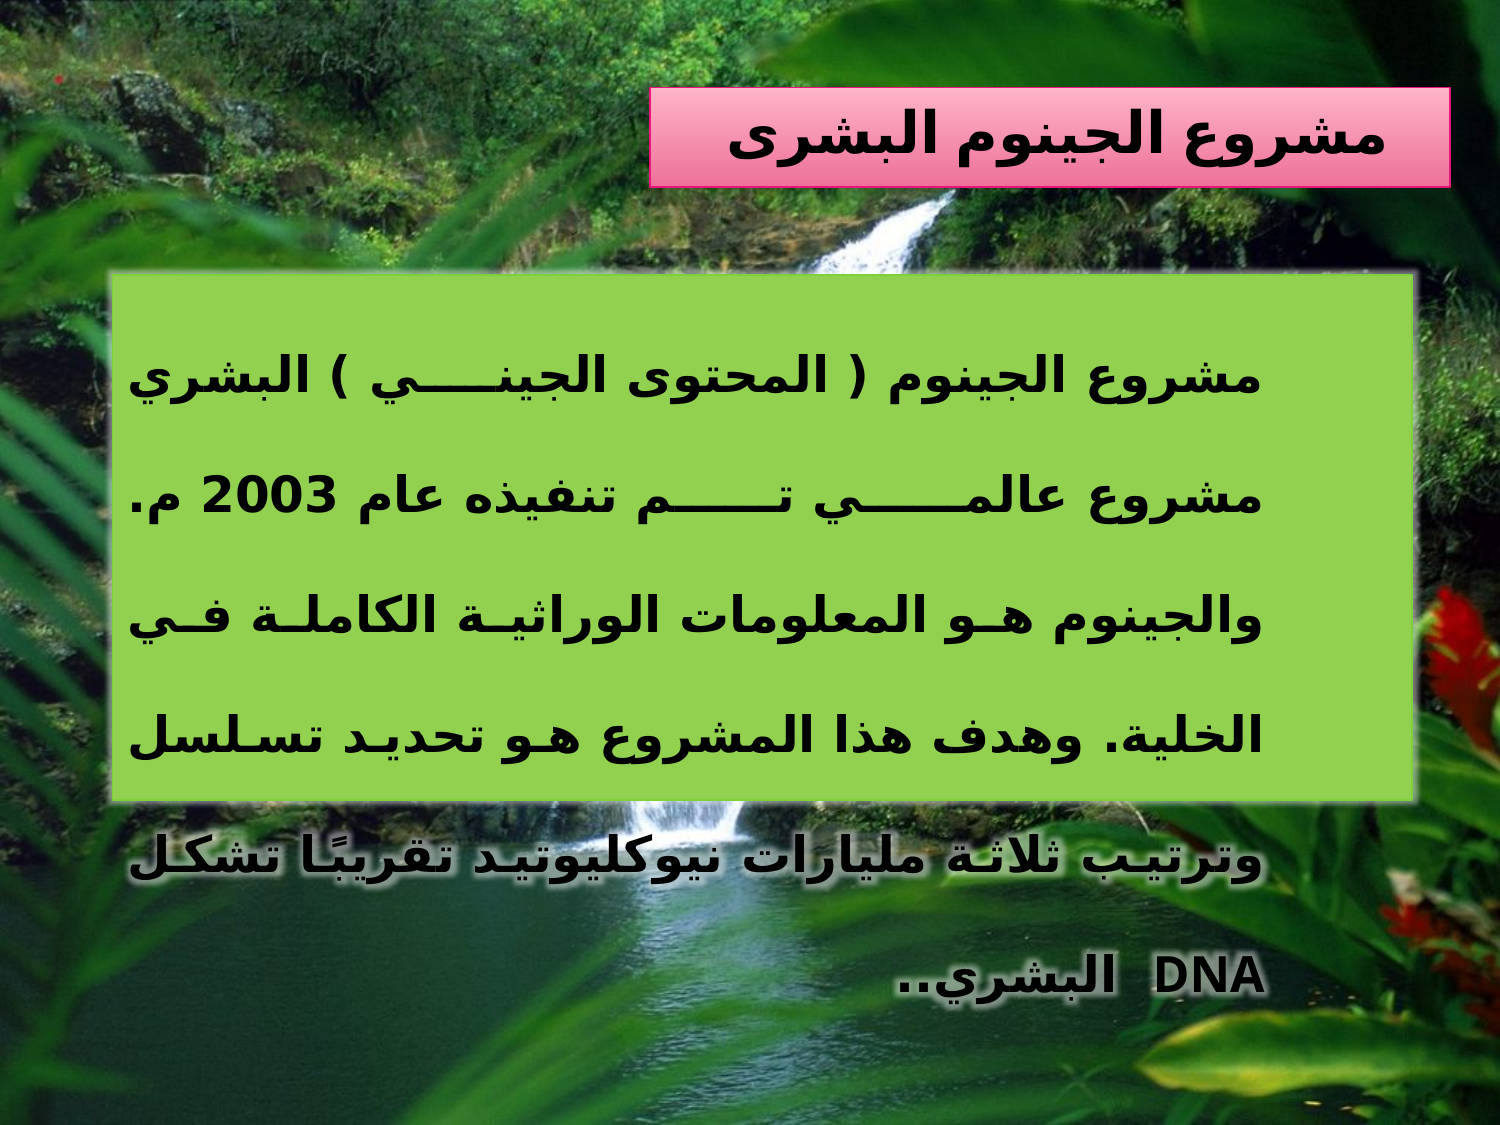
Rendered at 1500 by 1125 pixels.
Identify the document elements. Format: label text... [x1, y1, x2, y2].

title مشروع الجينوم البشرى [649, 87, 1451, 188]
picture [0, 0, 1500, 1125]
text_box مشروع الجينوم ( المحتوى الجيني ) البشري مشروع عالمي تم تنفيذه عام 2003 م. والجينوم هو المعلومات الوراثية الكاملة في الخلية. وهدف هذا المشروع هو تحديد تسلسل وترتيب ثلاثة مليارات نيوكليوتيد تقريبًا تشكل DNA البشري.. [112, 274, 1413, 801]
